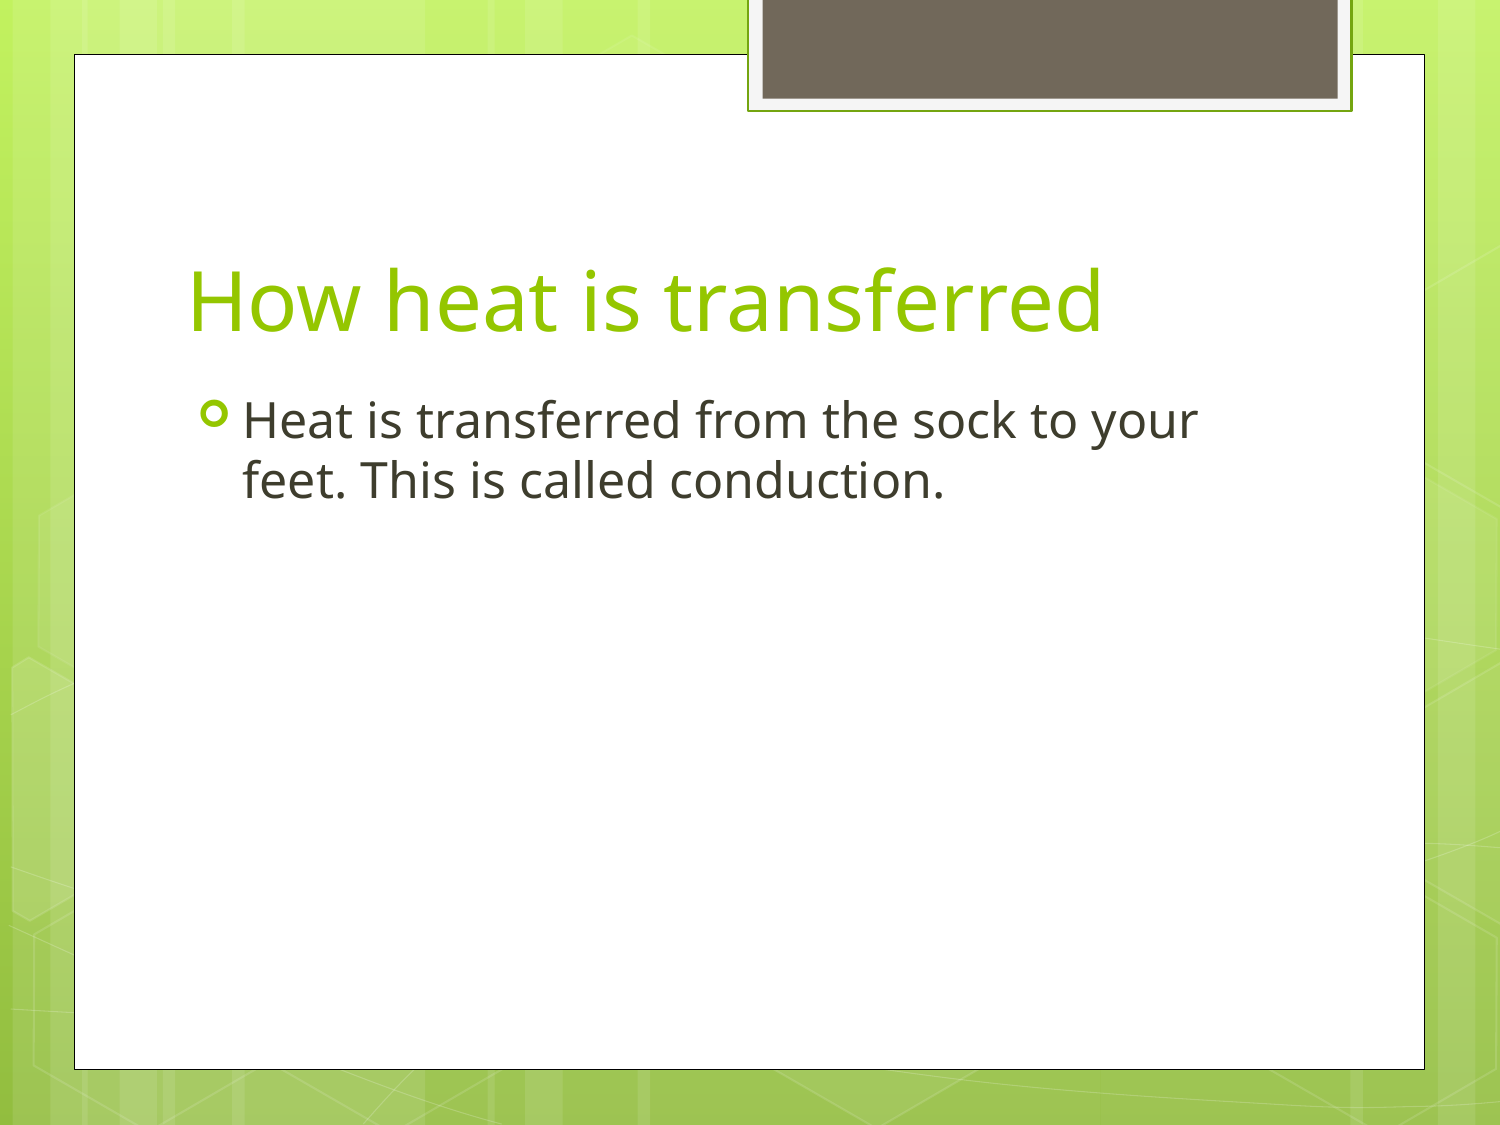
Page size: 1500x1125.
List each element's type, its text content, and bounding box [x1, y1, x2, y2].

title How heat is transferred [171, 168, 1324, 357]
list Heat is transferred from the sock to your feet. This is called conduction. [171, 381, 1283, 957]
